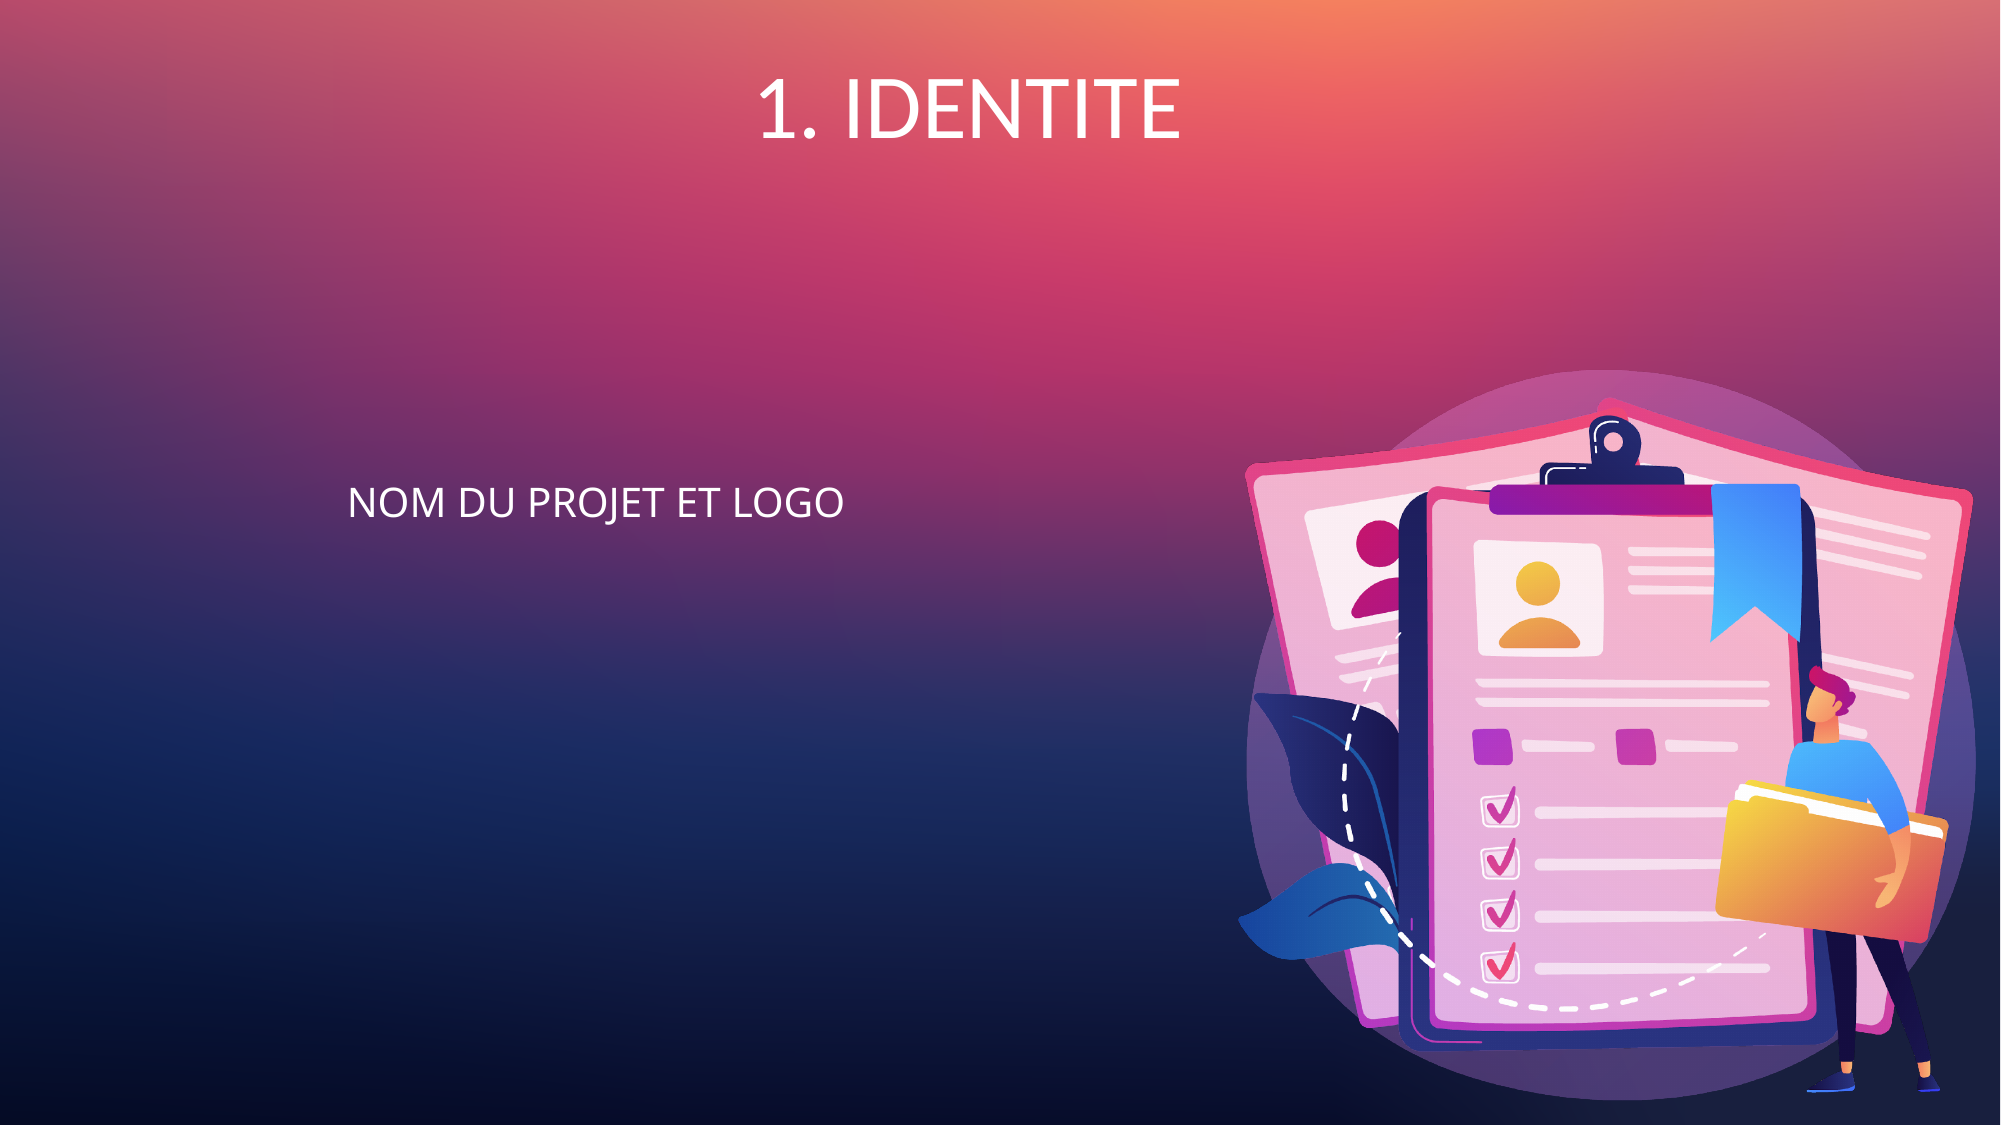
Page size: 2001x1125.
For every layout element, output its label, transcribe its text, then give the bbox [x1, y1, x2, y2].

list NOM DU PROJET ET LOGO [42, 385, 1117, 740]
picture [0, 0, 2001, 1125]
title 1. IDENTITE [137, 0, 1863, 218]
